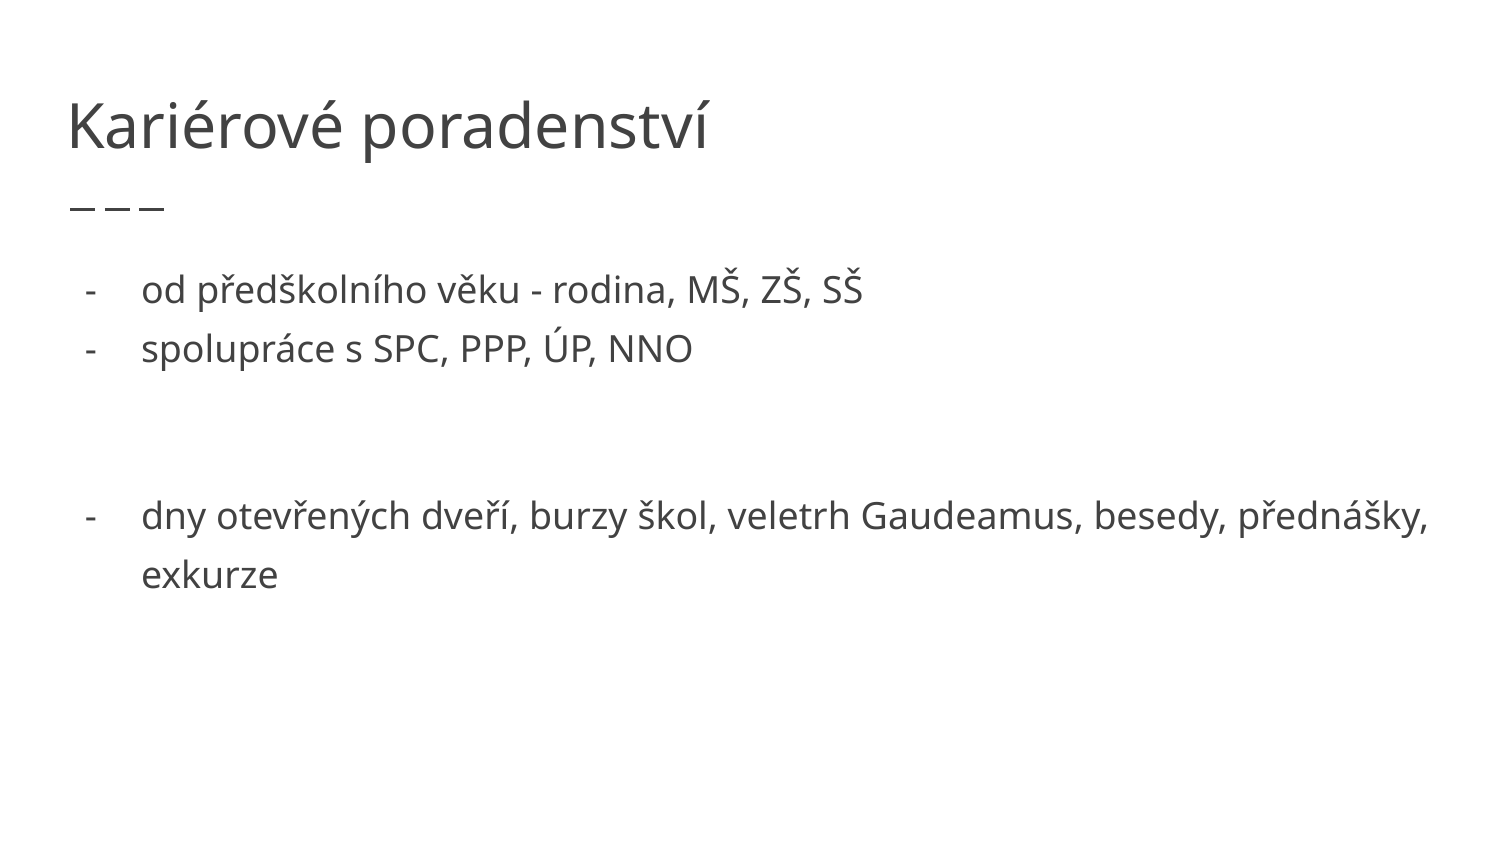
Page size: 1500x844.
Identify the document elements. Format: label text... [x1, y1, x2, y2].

list od předškolního věku - rodina, MŠ, ZŠ, SŠ spolupráce s SPC, PPP, ÚP, NNO dny otevřených dveří, burzy škol, veletrh Gaudeamus, besedy, přednášky, exkurze [51, 240, 1449, 750]
title Kariérové poradenství [51, 61, 1449, 182]
